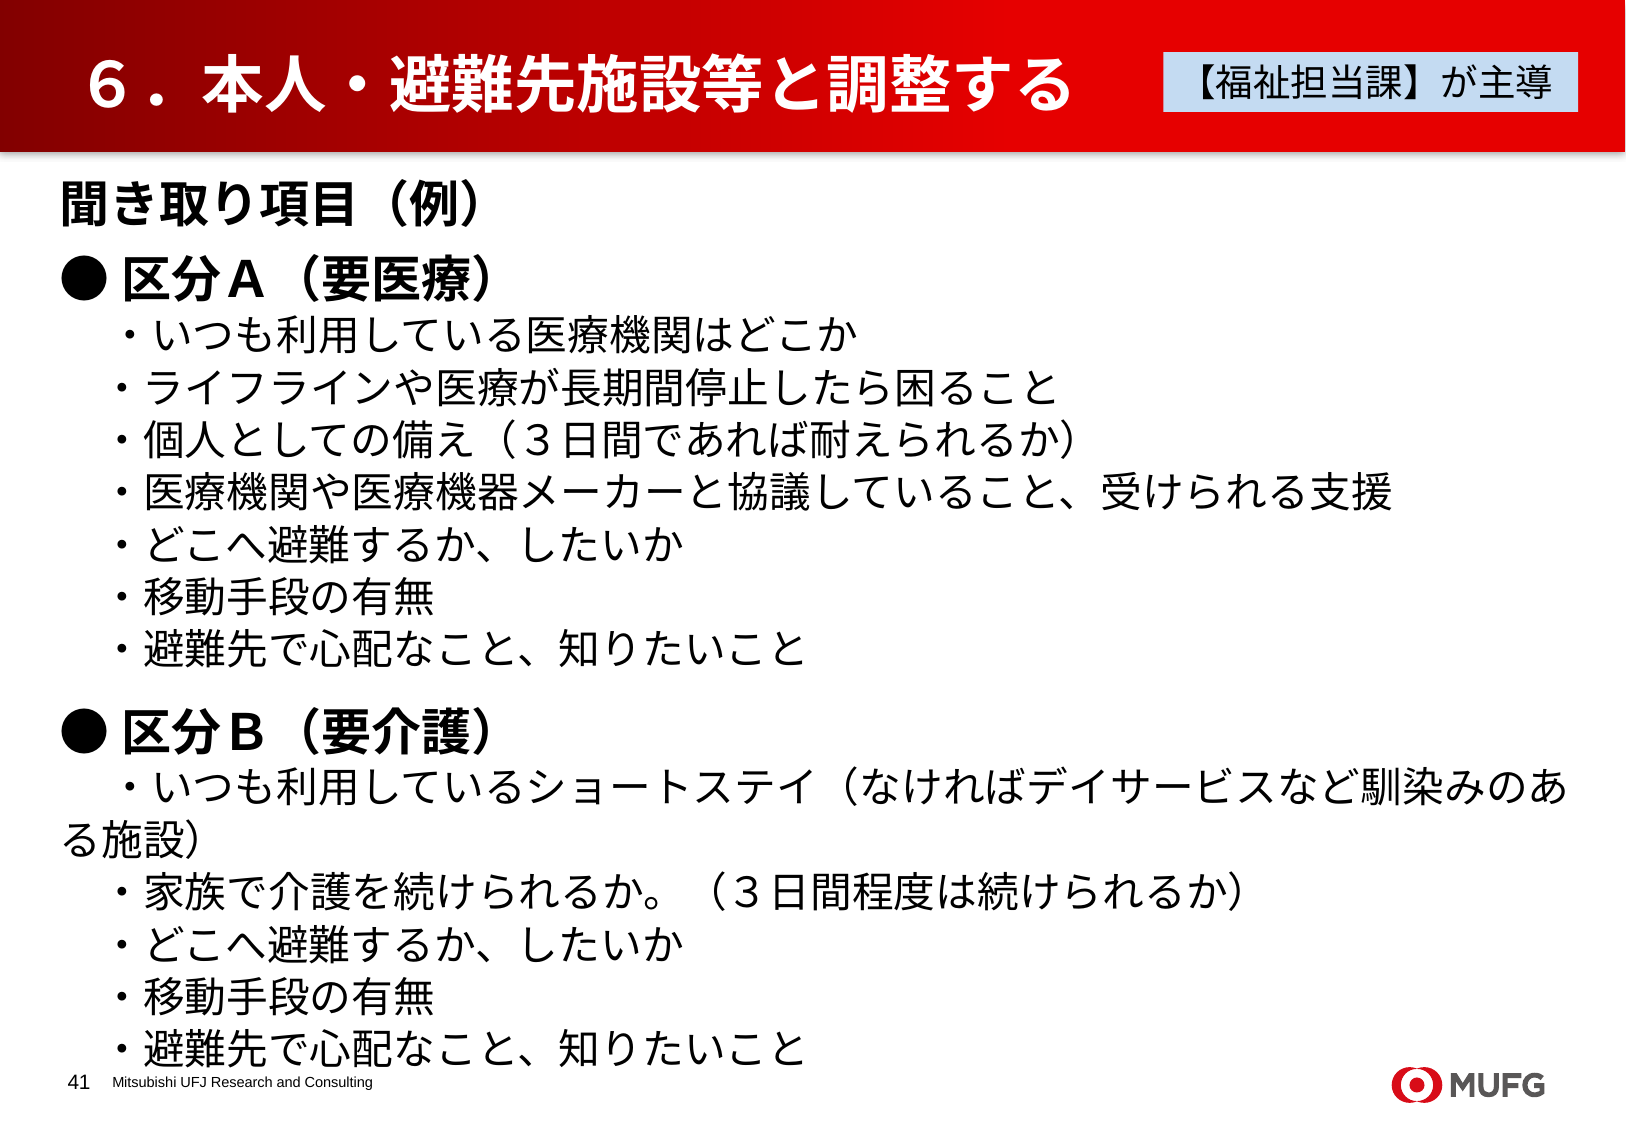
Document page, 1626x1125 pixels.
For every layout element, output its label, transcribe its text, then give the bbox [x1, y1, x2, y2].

text_box 聞き取り項目（例） ●区分Ａ（要医療） ・いつも利用している医療機関はどこか ・ライフラインや医療が長期間停止したら困ること ・個人としての備え（３日間であれば耐えられるか） ・医療機関や医療機器メーカーと協議していること、受けられる支援 ・どこへ避難するか、したいか ・移動手段の有無 ・避難先で心配なこと、知りたいこと ●区分Ｂ（要介護） ・いつも利用しているショートステイ（なければデイサービスなど馴染みのある施設） ・家族で介護を続けられるか。（３日間程度は続けられるか） ・どこへ避難するか、したいか ・移動手段の有無 ・避難先で心配なこと、知りたいこと [50, 161, 1608, 1060]
title ６．本人・避難先施設等と調整する [67, 42, 1557, 120]
text_box 【福祉担当課】が主導 [1163, 52, 1579, 112]
